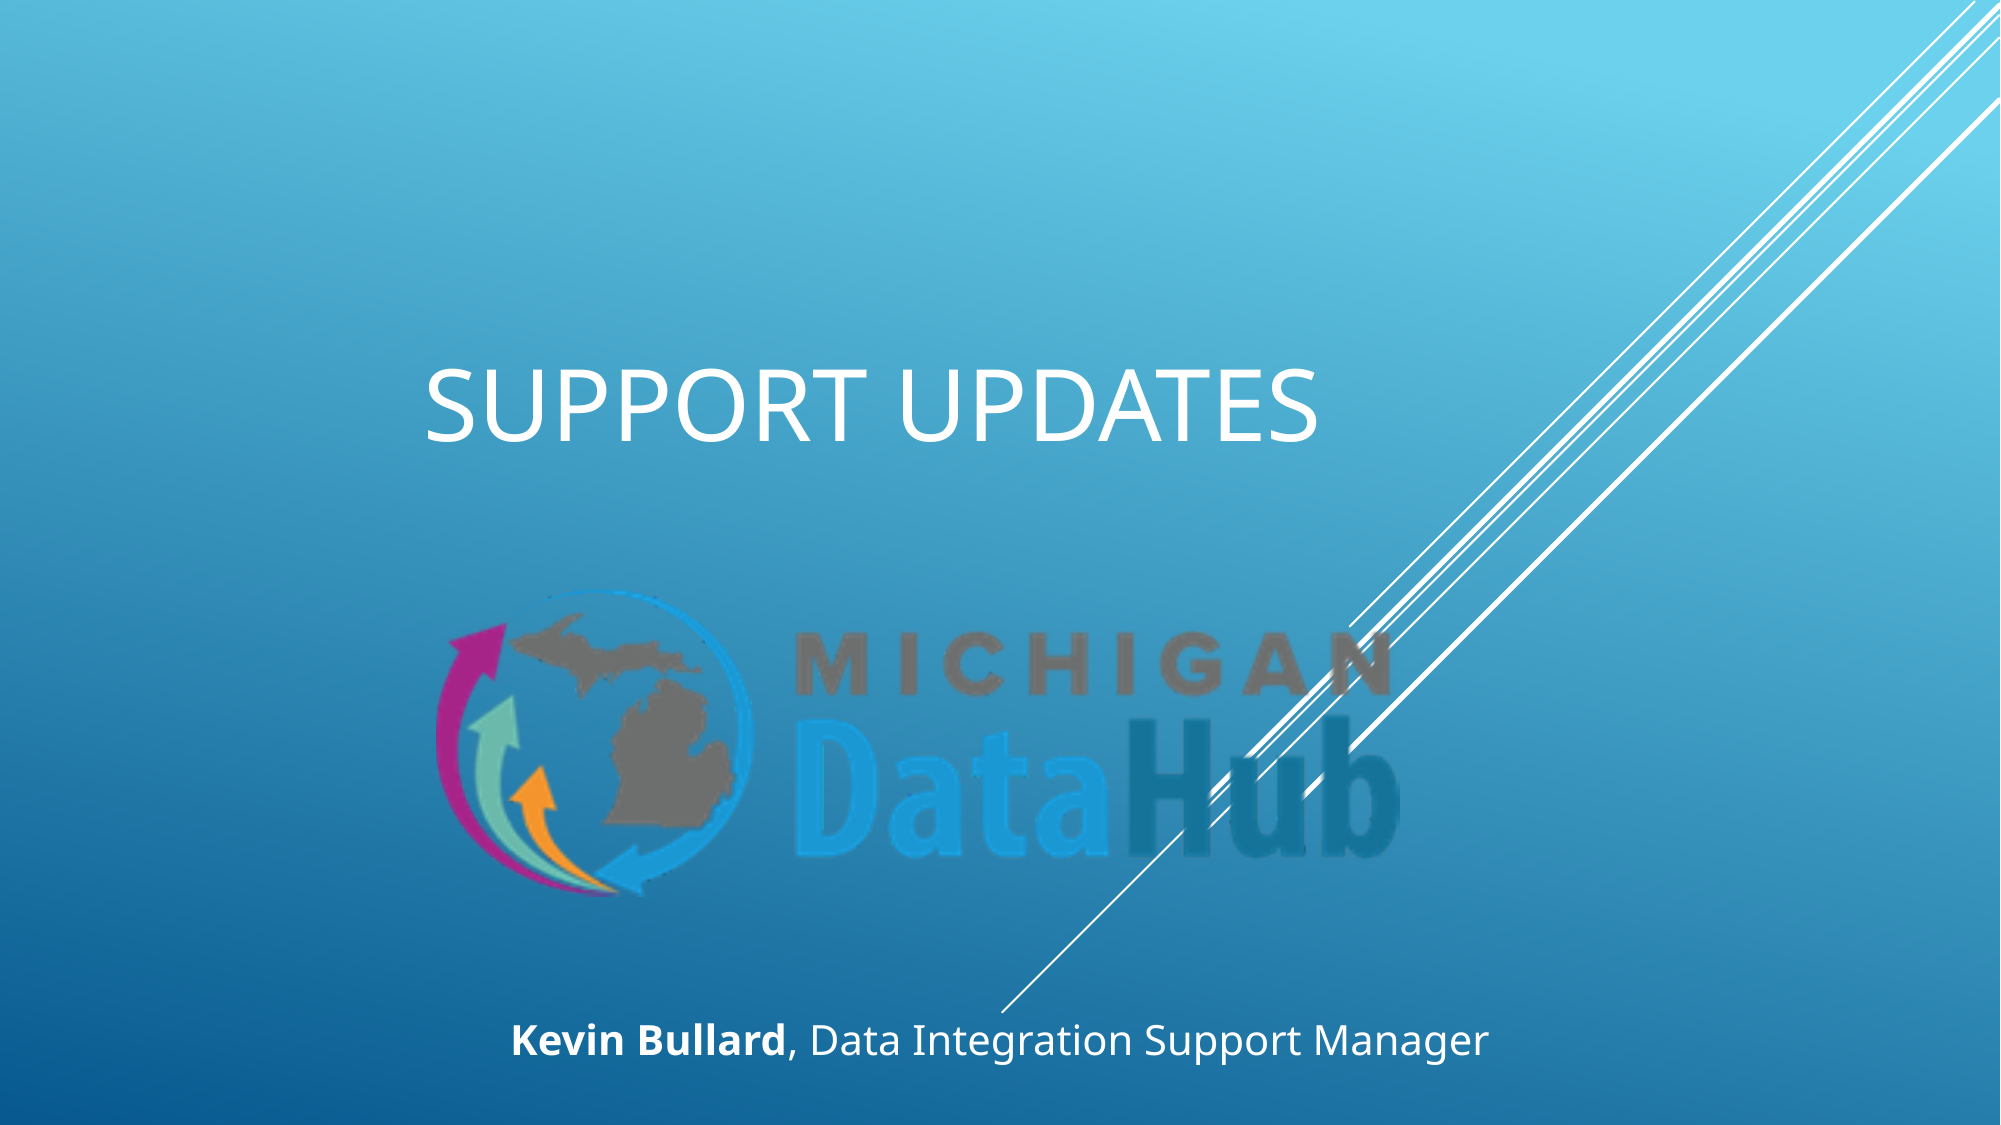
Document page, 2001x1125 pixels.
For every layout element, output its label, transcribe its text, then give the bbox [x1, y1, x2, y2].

text_box Kevin Bullard, Data Integration Support Manager [0, 1006, 2000, 1072]
title Support Updates [408, 172, 1814, 590]
picture [436, 589, 1400, 898]
